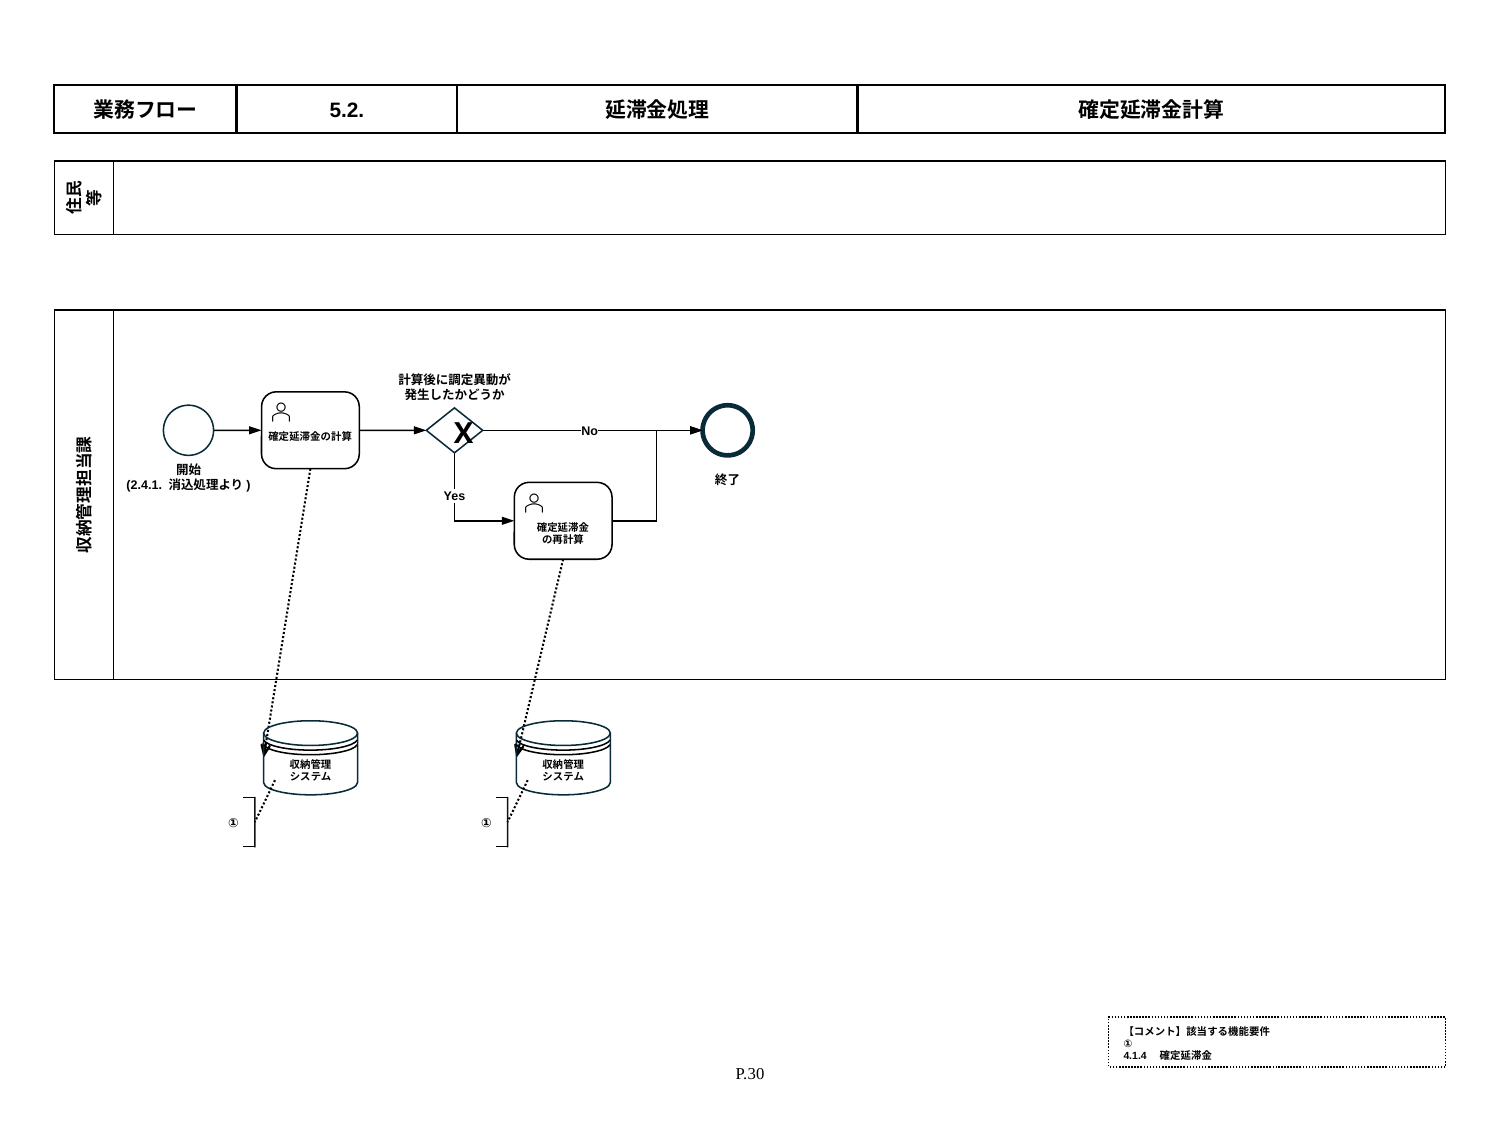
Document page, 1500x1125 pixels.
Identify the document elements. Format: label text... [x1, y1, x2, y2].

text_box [513, 481, 613, 560]
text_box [449, 456, 519, 518]
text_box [53, 309, 1447, 681]
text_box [403, 779, 529, 848]
text_box 【コメント】該当する機能要件 ① 4.1.4 確定延滞金 [1107, 1016, 1447, 1068]
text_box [53, 160, 1447, 236]
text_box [53, 84, 1447, 134]
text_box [151, 779, 276, 848]
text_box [611, 429, 704, 522]
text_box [515, 720, 611, 796]
slide_number P.30 [581, 1042, 919, 1103]
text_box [262, 720, 359, 796]
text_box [261, 391, 360, 470]
